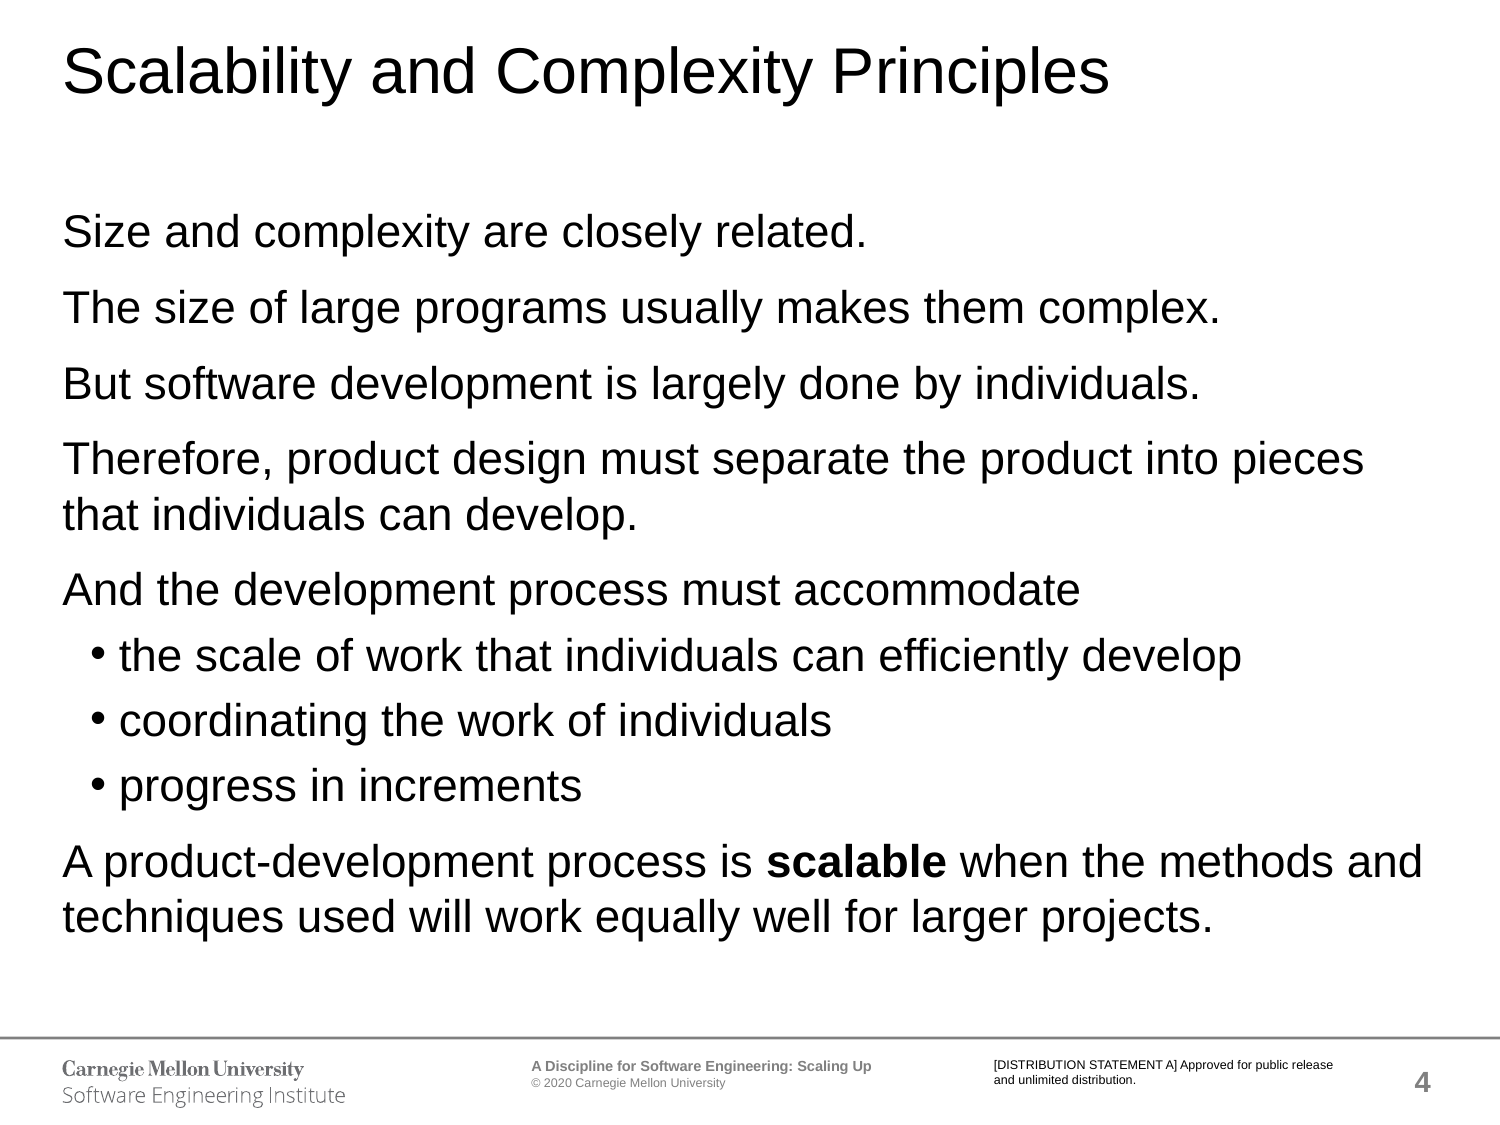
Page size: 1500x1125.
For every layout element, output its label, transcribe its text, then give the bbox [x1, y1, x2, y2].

title Scalability and Complexity Principles [62, 37, 1338, 182]
list Size and complexity are closely related. The size of large programs usually makes them complex. But software development is largely done by individuals. Therefore, product design must separate the product into pieces that individuals can develop. And the development process must accommodate the scale of work that individuals can efficiently develop coordinating the work of individuals progress in increments A product-development process is scalable when the methods and techniques used will work equally well for larger projects. [62, 202, 1431, 988]
